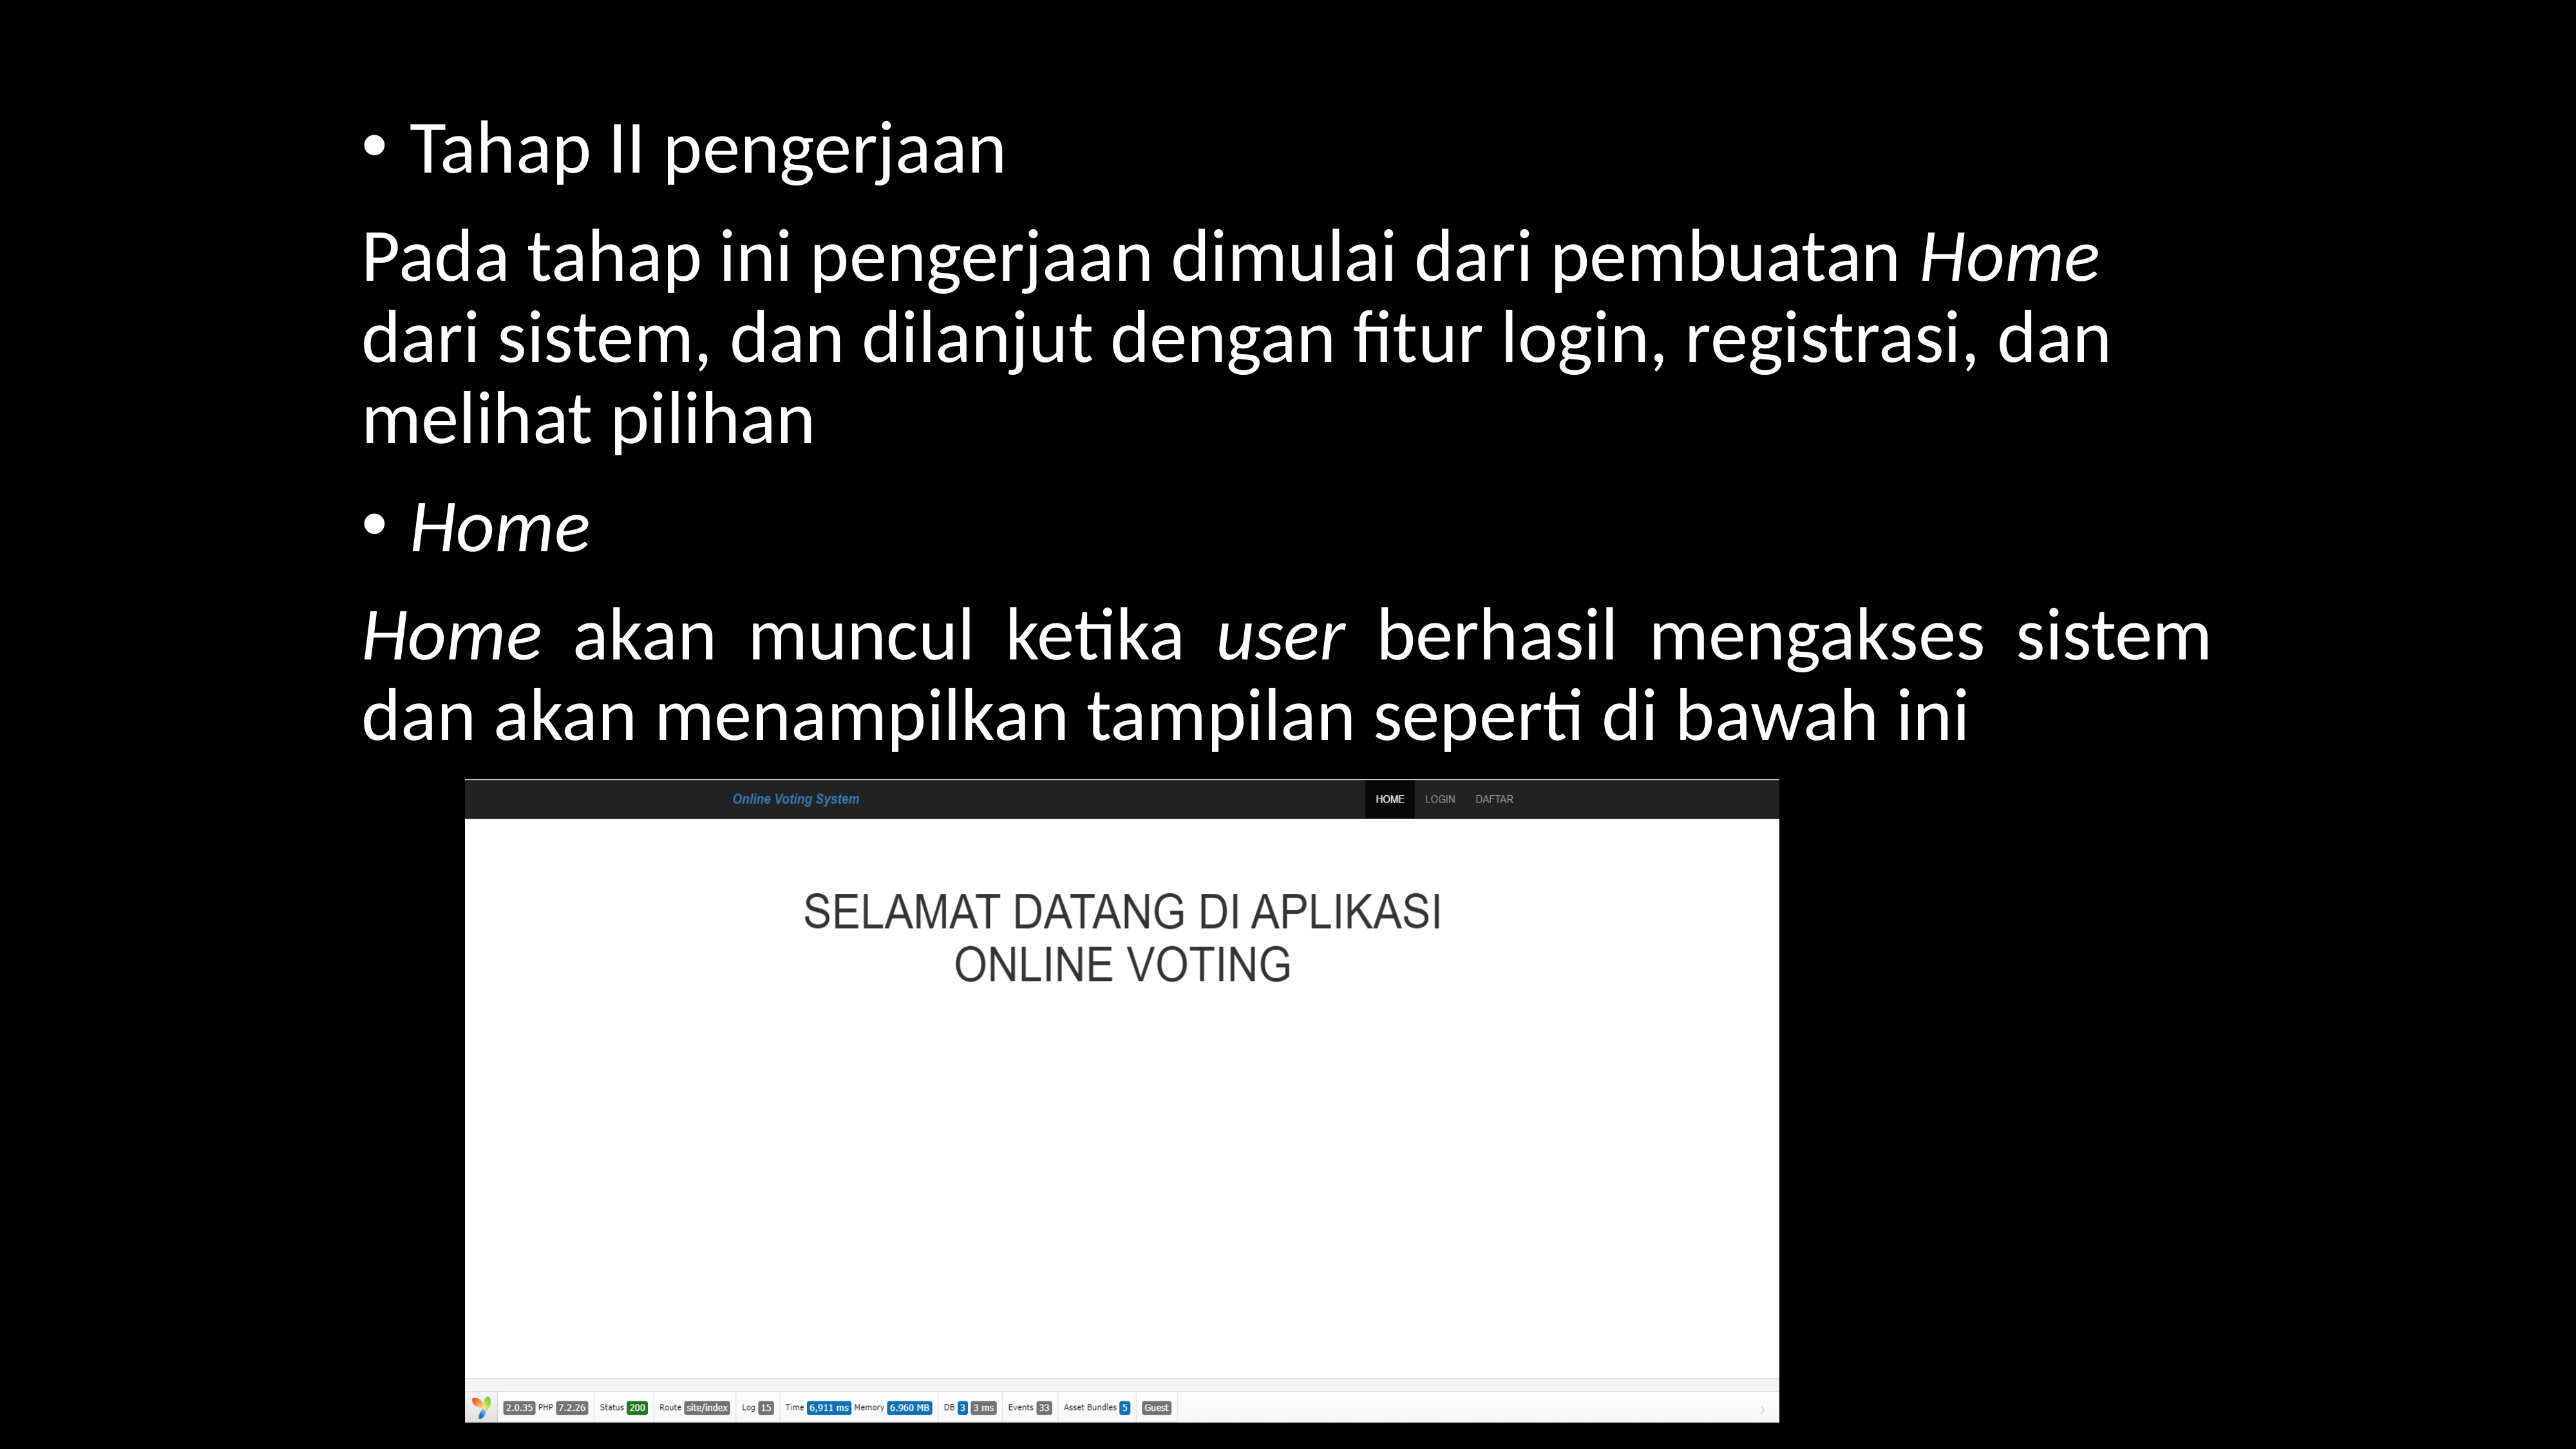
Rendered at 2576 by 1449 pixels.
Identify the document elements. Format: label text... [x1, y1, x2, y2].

picture [465, 779, 1779, 1423]
list Tahap II pengerjaan Pada tahap ini pengerjaan dimulai dari pembuatan Home dari sistem, dan dilanjut dengan fitur login, registrasi, dan melihat pilihan Home Home akan muncul ketika user berhasil mengakses sistem dan akan menampilkan tampilan seperti di bawah ini [352, 103, 2224, 1449]
